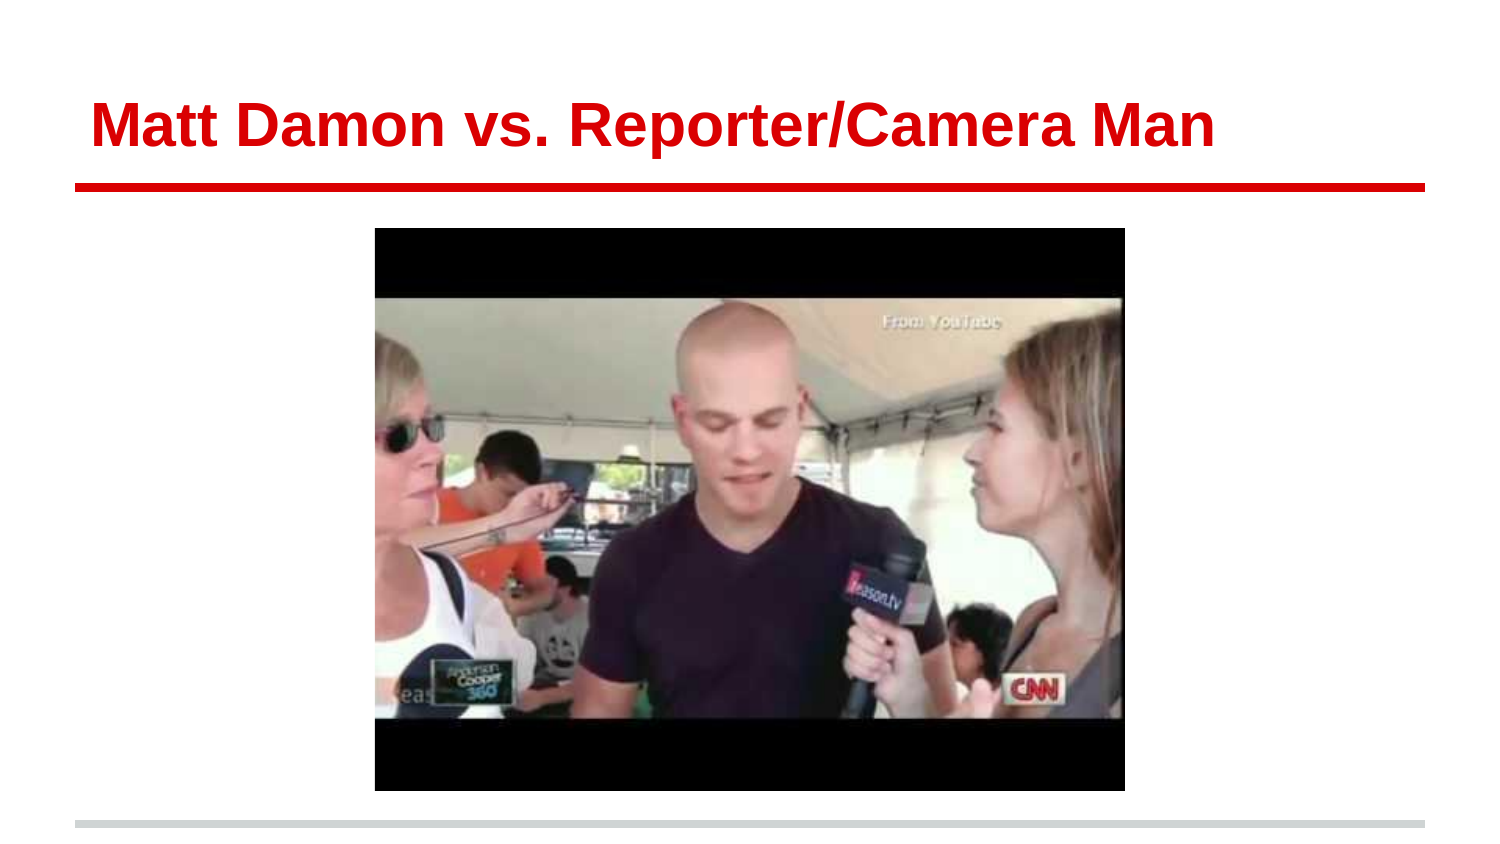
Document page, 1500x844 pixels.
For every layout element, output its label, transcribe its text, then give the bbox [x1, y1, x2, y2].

title Matt Damon vs. Reporter/Camera Man [75, 33, 1425, 175]
text_box [374, 228, 1125, 791]
